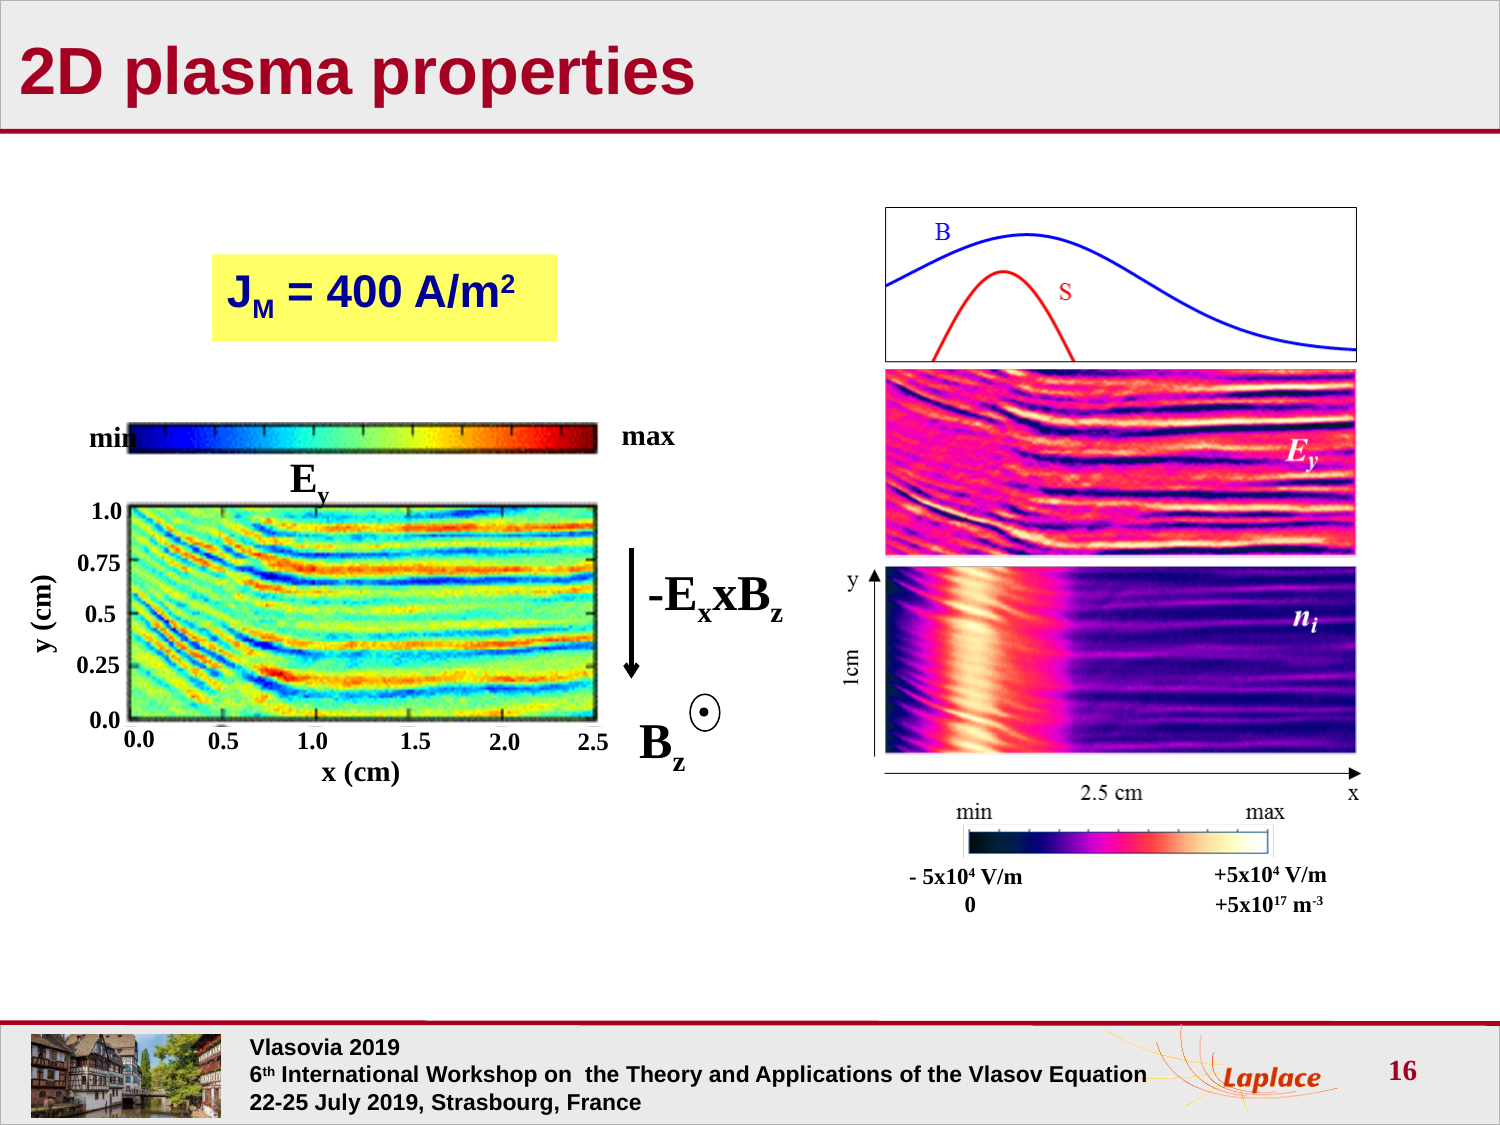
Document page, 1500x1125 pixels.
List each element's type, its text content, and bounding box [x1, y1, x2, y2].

title 2D plasma properties [4, 11, 1418, 125]
picture [1107, 1024, 1343, 1111]
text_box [828, 207, 1375, 926]
picture [31, 1034, 221, 1118]
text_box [13, 253, 802, 824]
text_box [0, 1, 1500, 131]
